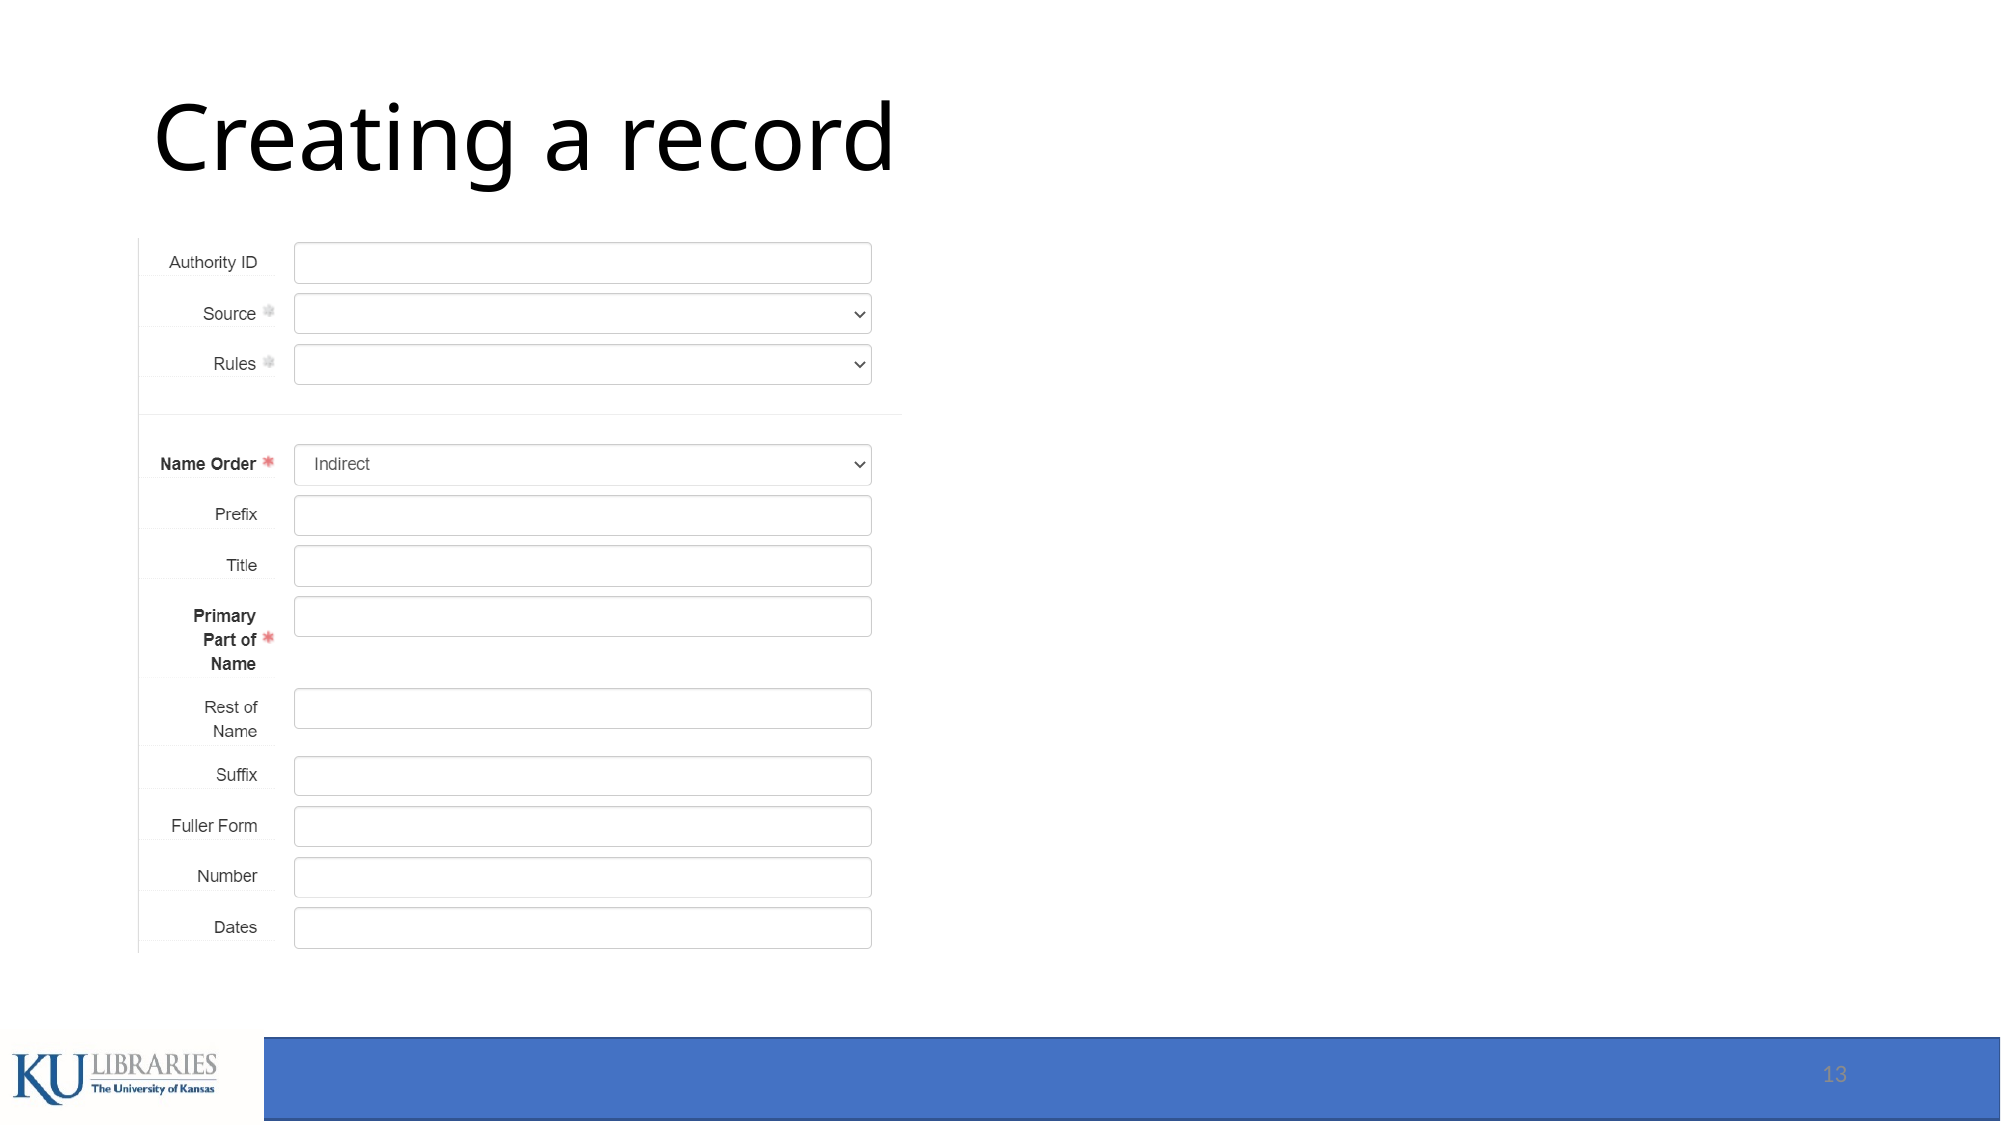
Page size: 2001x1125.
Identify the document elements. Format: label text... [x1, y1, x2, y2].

picture [0, 1029, 264, 1125]
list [137, 238, 902, 953]
slide_number 13 [1412, 1042, 1863, 1103]
title Creating a record [137, 59, 1863, 222]
